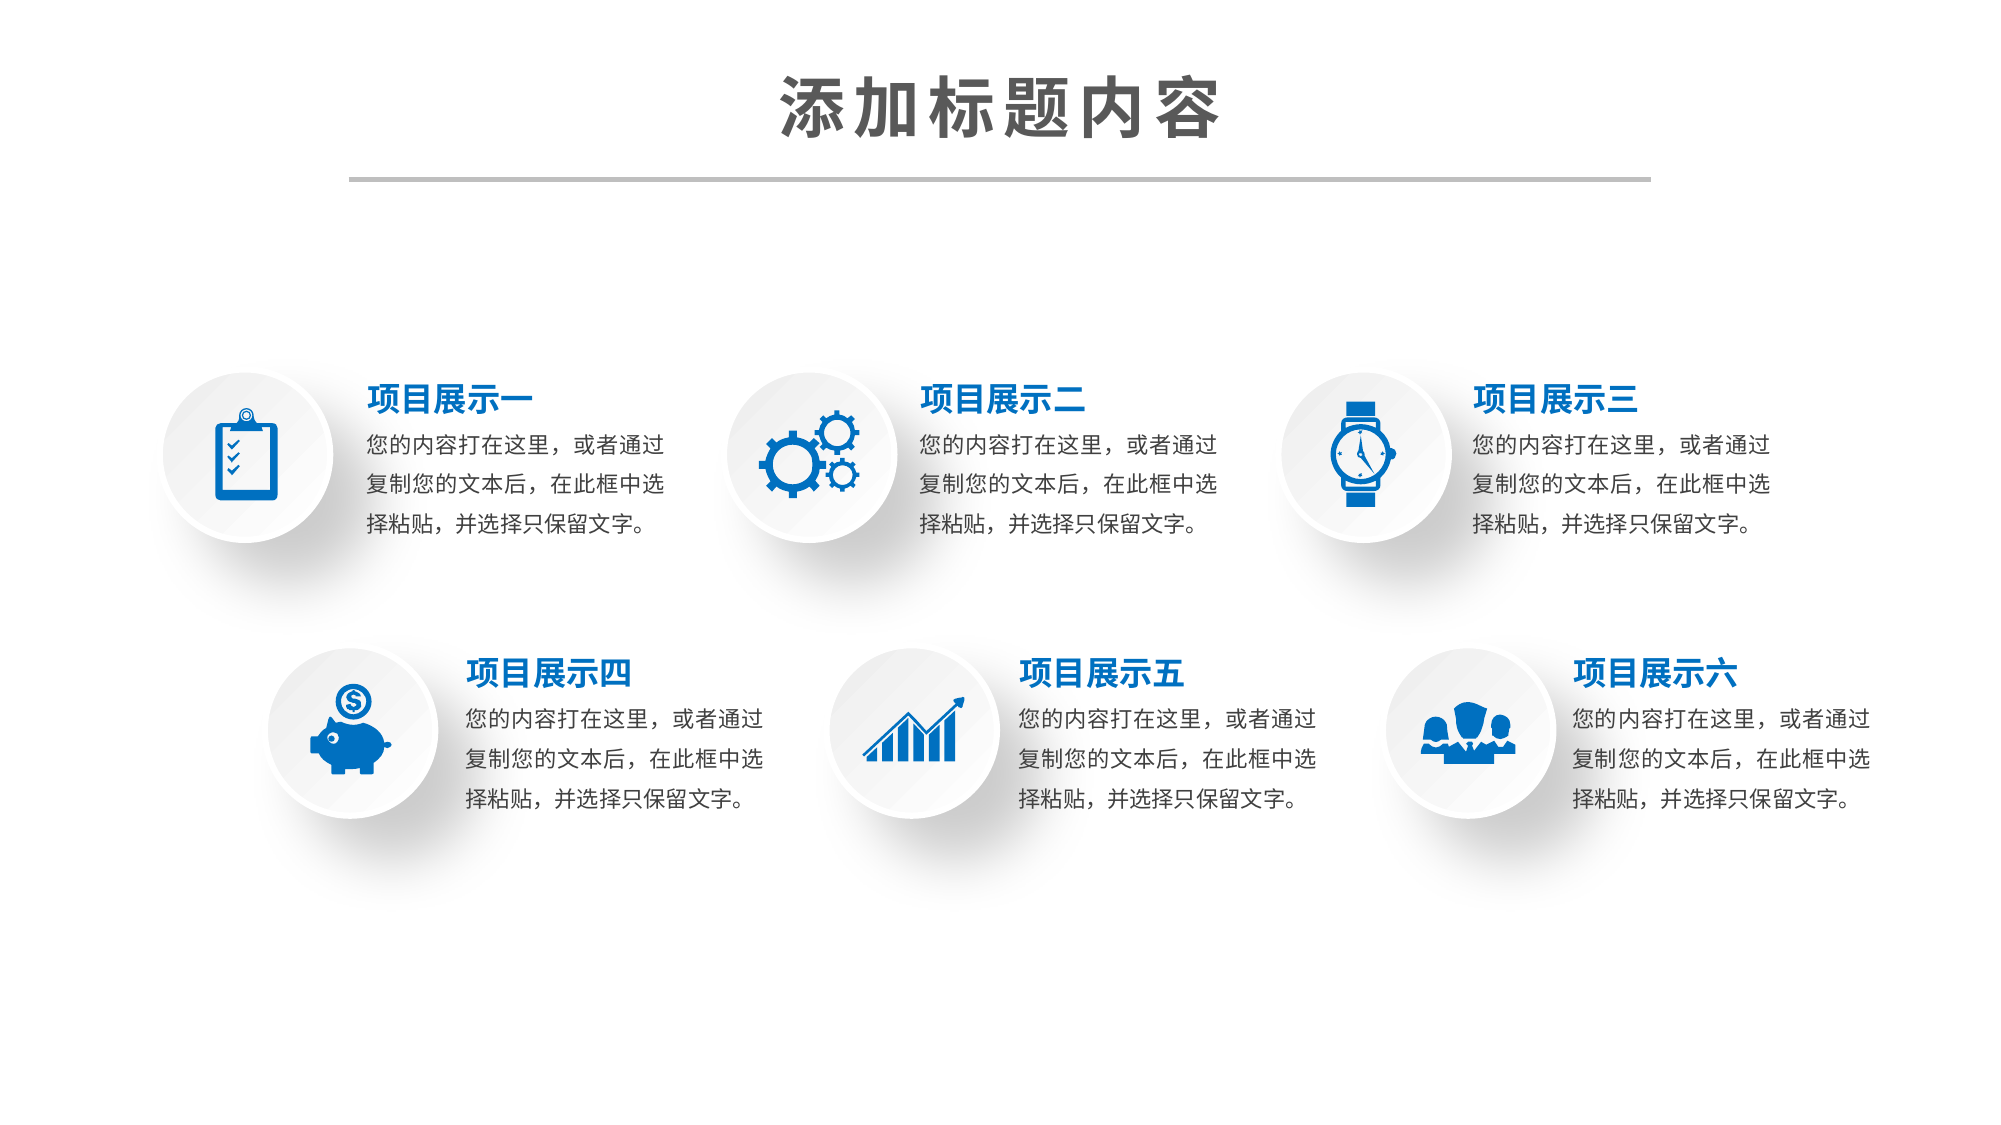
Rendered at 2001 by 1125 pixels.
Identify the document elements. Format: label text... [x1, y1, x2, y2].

text_box 项目展示六 [1558, 632, 1787, 693]
text_box 项目展示一 [352, 357, 575, 418]
text_box [310, 716, 392, 775]
text_box [1277, 368, 1450, 541]
text_box 您的内容打在这里，或者通过复制您的文本后，在此框中选择粘贴，并选择只保留文字。 [1557, 684, 1886, 820]
text_box 项目展示二 [905, 357, 1107, 418]
text_box [1420, 740, 1516, 764]
text_box [1422, 716, 1449, 742]
text_box [1381, 644, 1555, 817]
text_box [1453, 702, 1488, 739]
text_box [1330, 417, 1397, 507]
text_box [1491, 714, 1511, 740]
text_box [862, 696, 965, 762]
text_box 您的内容打在这里，或者通过复制您的文本后，在此框中选择粘贴，并选择只保留文字。 [351, 410, 681, 545]
text_box 您的内容打在这里，或者通过复制您的文本后，在此框中选择粘贴，并选择只保留文字。 [904, 410, 1234, 545]
text_box [335, 683, 372, 720]
text_box [215, 408, 278, 501]
text_box [814, 410, 860, 455]
text_box 项目展示四 [451, 632, 705, 693]
text_box 您的内容打在这里，或者通过复制您的文本后，在此框中选择粘贴，并选择只保留文字。 [451, 684, 780, 820]
text_box [758, 430, 827, 499]
text_box 您的内容打在这里，或者通过复制您的文本后，在此框中选择粘贴，并选择只保留文字。 [1457, 410, 1787, 545]
text_box [158, 368, 332, 541]
text_box 项目展示五 [1004, 632, 1260, 693]
text_box 项目展示三 [1458, 357, 1686, 418]
text_box [722, 368, 896, 541]
text_box [263, 644, 437, 817]
text_box [825, 644, 998, 817]
text_box [825, 457, 860, 492]
text_box 您的内容打在这里，或者通过复制您的文本后，在此框中选择粘贴，并选择只保留文字。 [1003, 684, 1333, 820]
text_box [1346, 401, 1376, 416]
